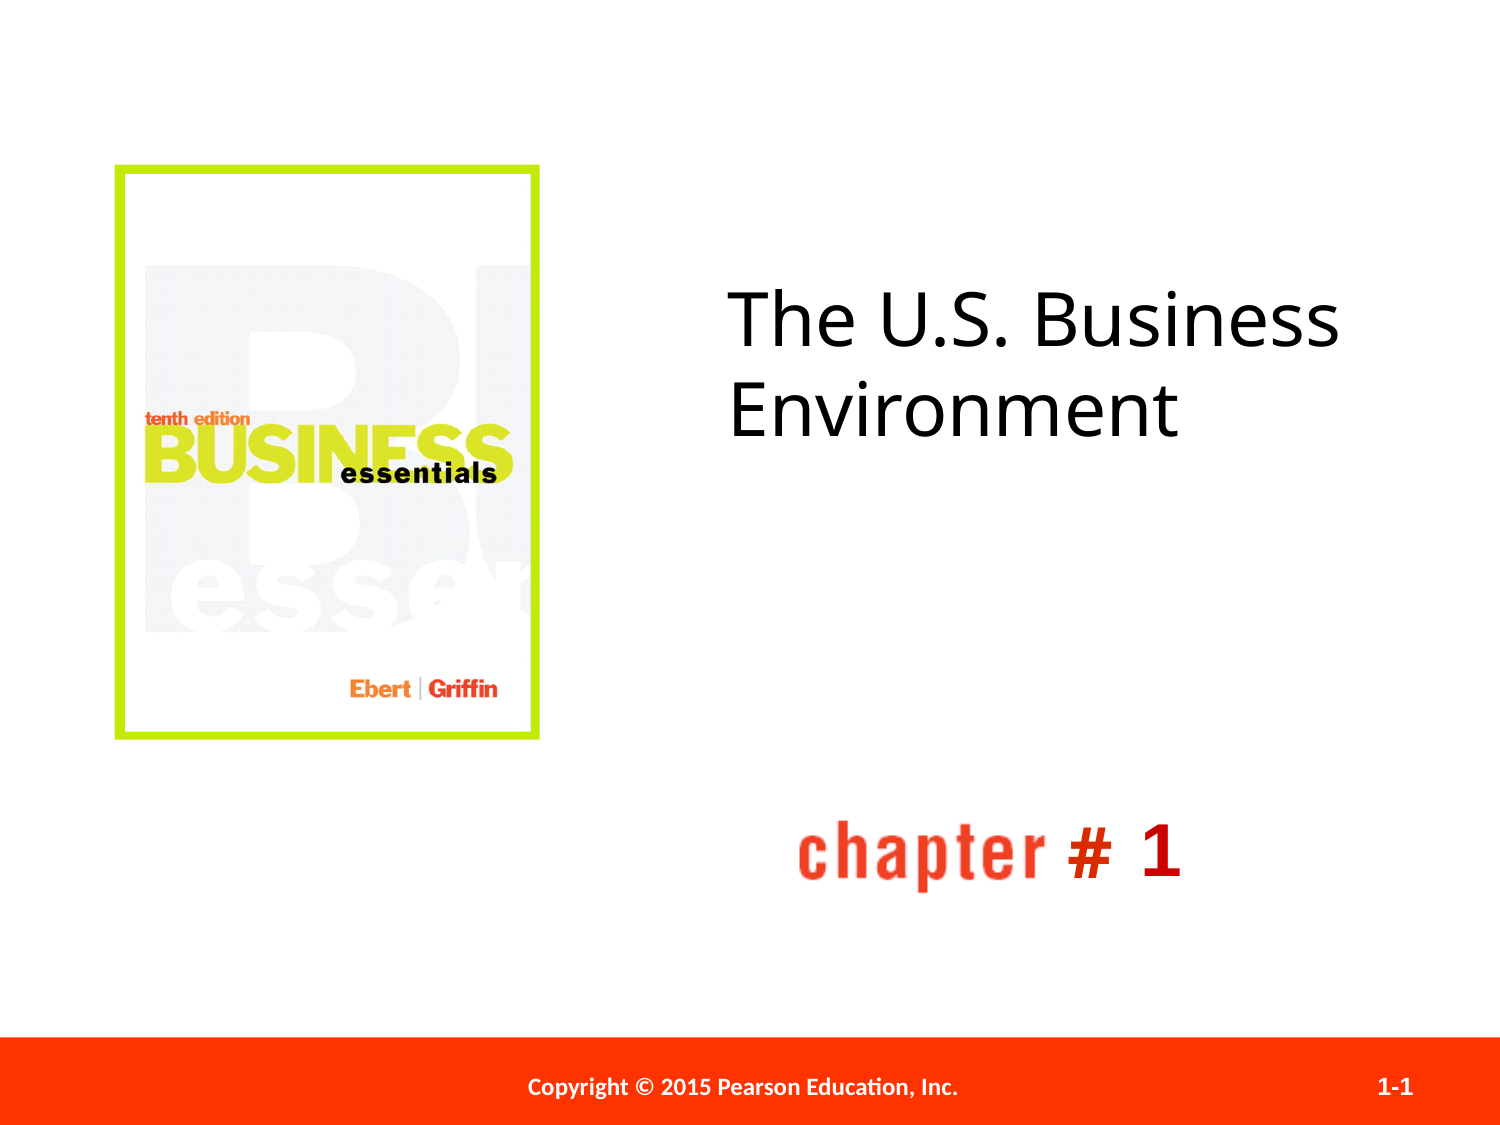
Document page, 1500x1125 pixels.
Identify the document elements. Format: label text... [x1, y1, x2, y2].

picture [125, 174, 531, 732]
text_box 1 [1125, 793, 1197, 899]
title The U.S. Business Environment [712, 262, 1451, 551]
